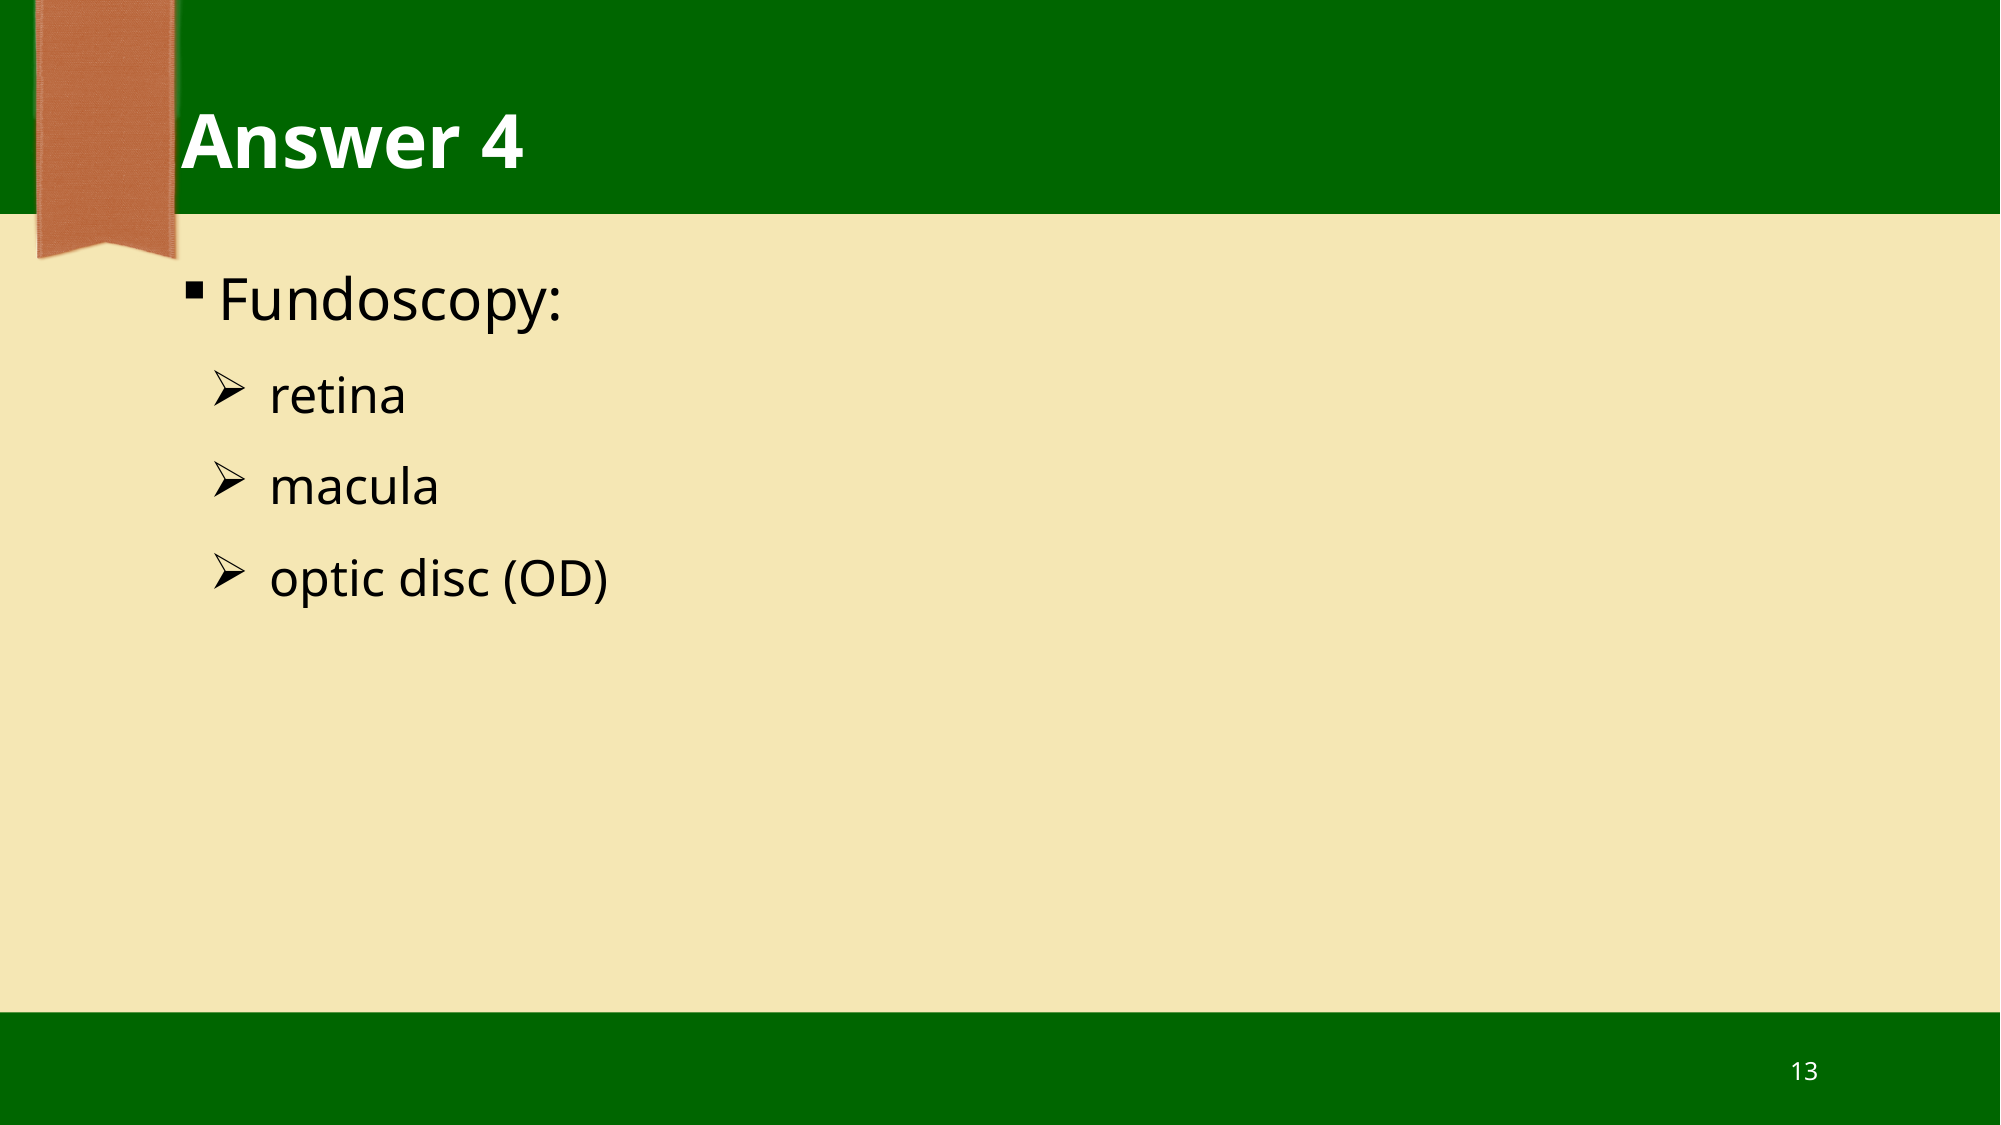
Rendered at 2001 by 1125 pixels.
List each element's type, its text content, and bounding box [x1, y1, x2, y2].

title Answer 4 [181, 12, 1819, 193]
slide_number 13 [1518, 1042, 1819, 1103]
list Fundoscopy: retina macula optic disc (OD) [181, 262, 1819, 1013]
